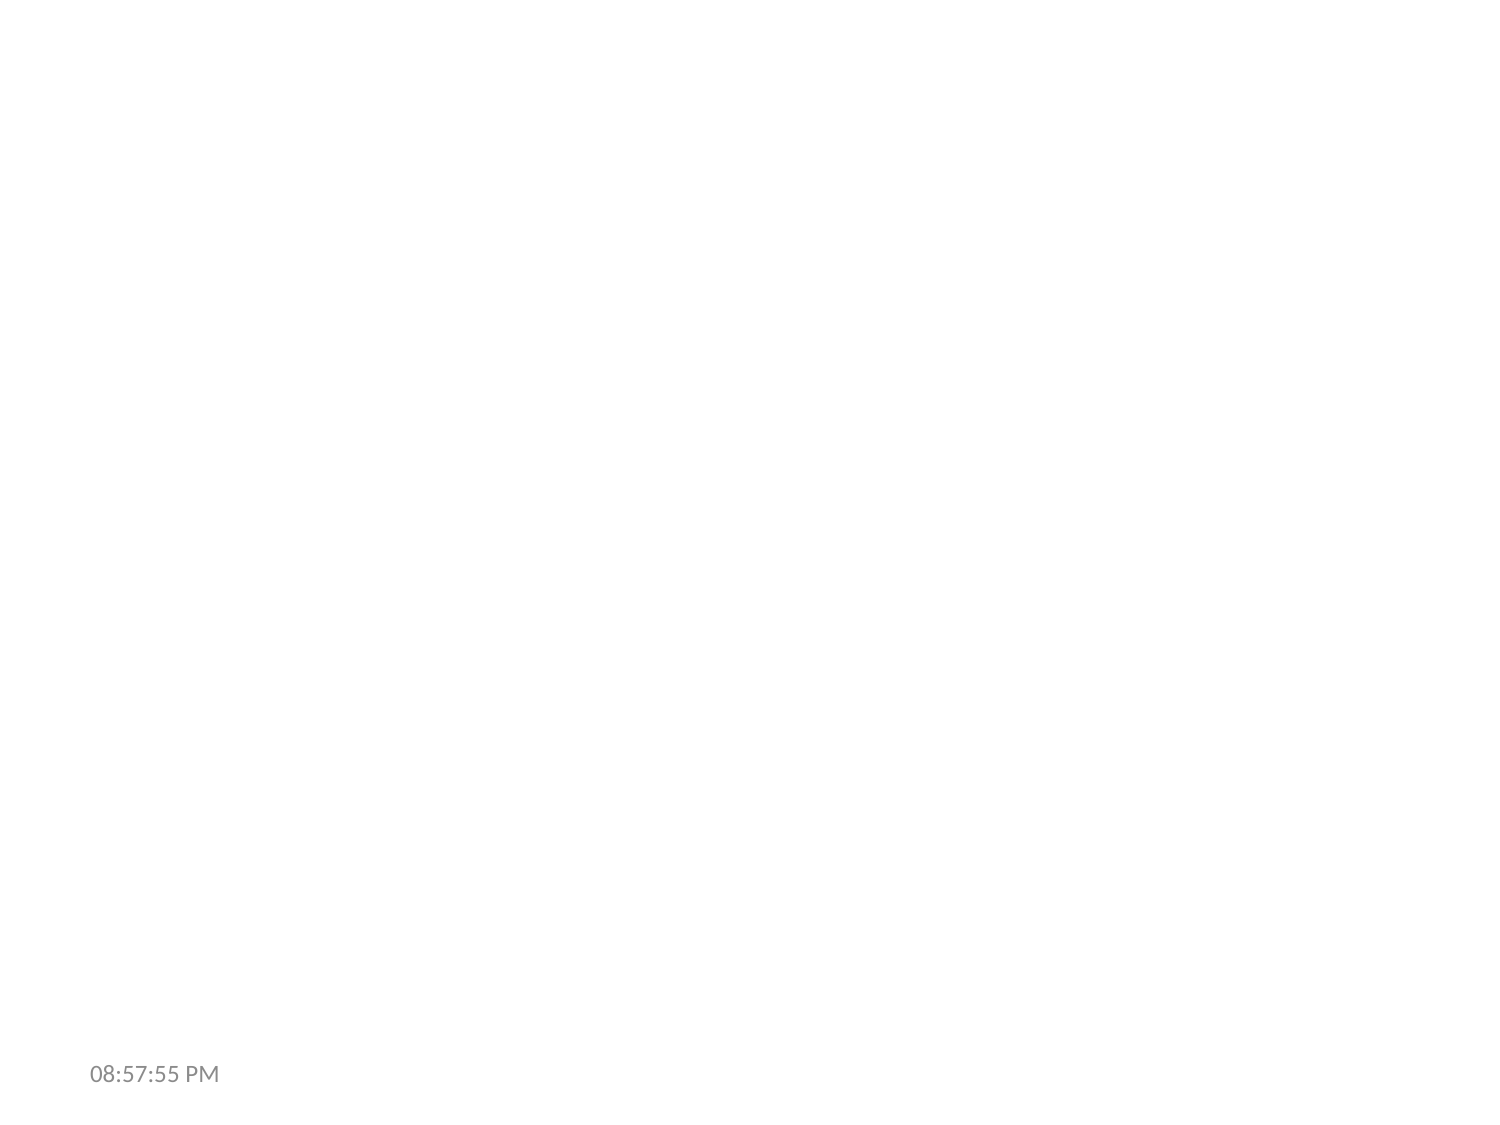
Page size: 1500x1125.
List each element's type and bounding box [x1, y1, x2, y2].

slide_number [75, 1042, 425, 1103]
